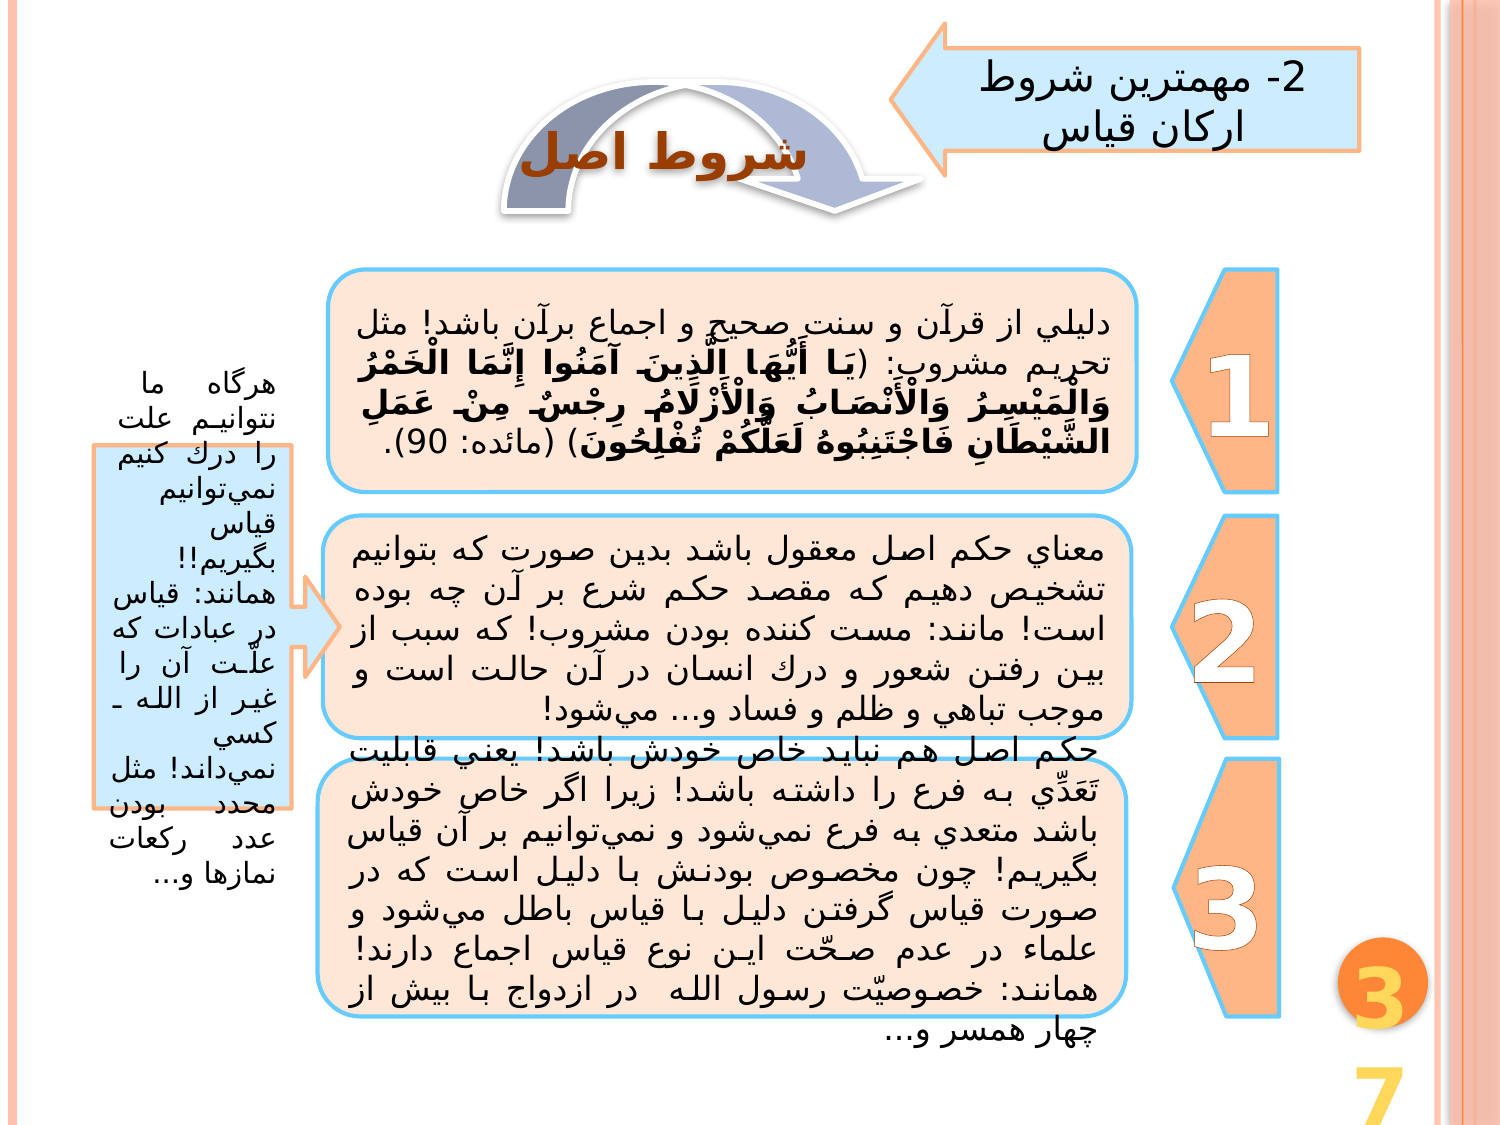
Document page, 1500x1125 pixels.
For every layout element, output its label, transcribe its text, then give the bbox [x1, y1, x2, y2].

text_box حكم اصل هم نبايد خاص خودش باشد! يعني قابليت تَعَدِّي به فرع را داشته باشد! زيرا اگر خاص خودش باشد متعدي به فرع نمي‌شود و نمي‌توانيم بر آن قياس بگيريم! چون مخصوص بودنش با دليل است كه در صورت قياس گرفتن دليل با قياس باطل مي‌شود و علماء در عدم صحّت اين نوع قياس اجماع دارند! همانند: خصوصيّت رسول الله در ازدواج با بيش از چهار همسر و... [315, 756, 1129, 1019]
text_box [1200, 513, 1280, 741]
text_box 37 [1318, 937, 1444, 1125]
text_box [1169, 573, 1195, 681]
text_box معناي حكم اصل معقول باشد بدين صورت كه بتوانيم تشخيص دهيم كه مقصد حكم شرع بر آن چه بوده است! مانند: مست كننده بودن مشروب! كه سبب از بين رفتن شعور و درك انسان در آن حالت است و موجب تباهي و ظلم و فساد و... مي‌شود! [320, 513, 1134, 741]
text_box 2- مهمترين شروط اركان قياس [888, 21, 1362, 178]
text_box [1171, 756, 1282, 1019]
text_box 1 [1182, 316, 1292, 467]
text_box شروط اصل [500, 79, 924, 214]
text_box هرگاه ما نتوانيم علت را درك كنيم نمي‌توانيم قياس بگيريم!! همانند: قياس در عبادات كه علّت آن را غير از الله ـ كسي نمي‌داند! مثل محدد بودن عدد ركعات نمازها و... [91, 443, 342, 811]
text_box [1200, 267, 1280, 316]
text_box [1169, 354, 1182, 408]
text_box [1210, 467, 1280, 495]
text_box دليلي از قرآن و سنت صحيح و اجماع برآن باشد! مثل تحريم مشروب: (يَا أَيُّهَا الَّذِينَ آمَنُوا إِنَّمَا الْخَمْرُ وَالْمَيْسِرُ وَالْأَنْصَابُ وَالْأَزْلَامُ رِجْسٌ مِنْ عَمَلِ الشَّيْطَانِ فَاجْتَنِبُوهُ لَعَلَّكُمْ تُفْلِحُونَ) (مائده: 90). [325, 267, 1139, 495]
text_box 2 [1195, 562, 1279, 713]
text_box 3 [1196, 828, 1281, 979]
